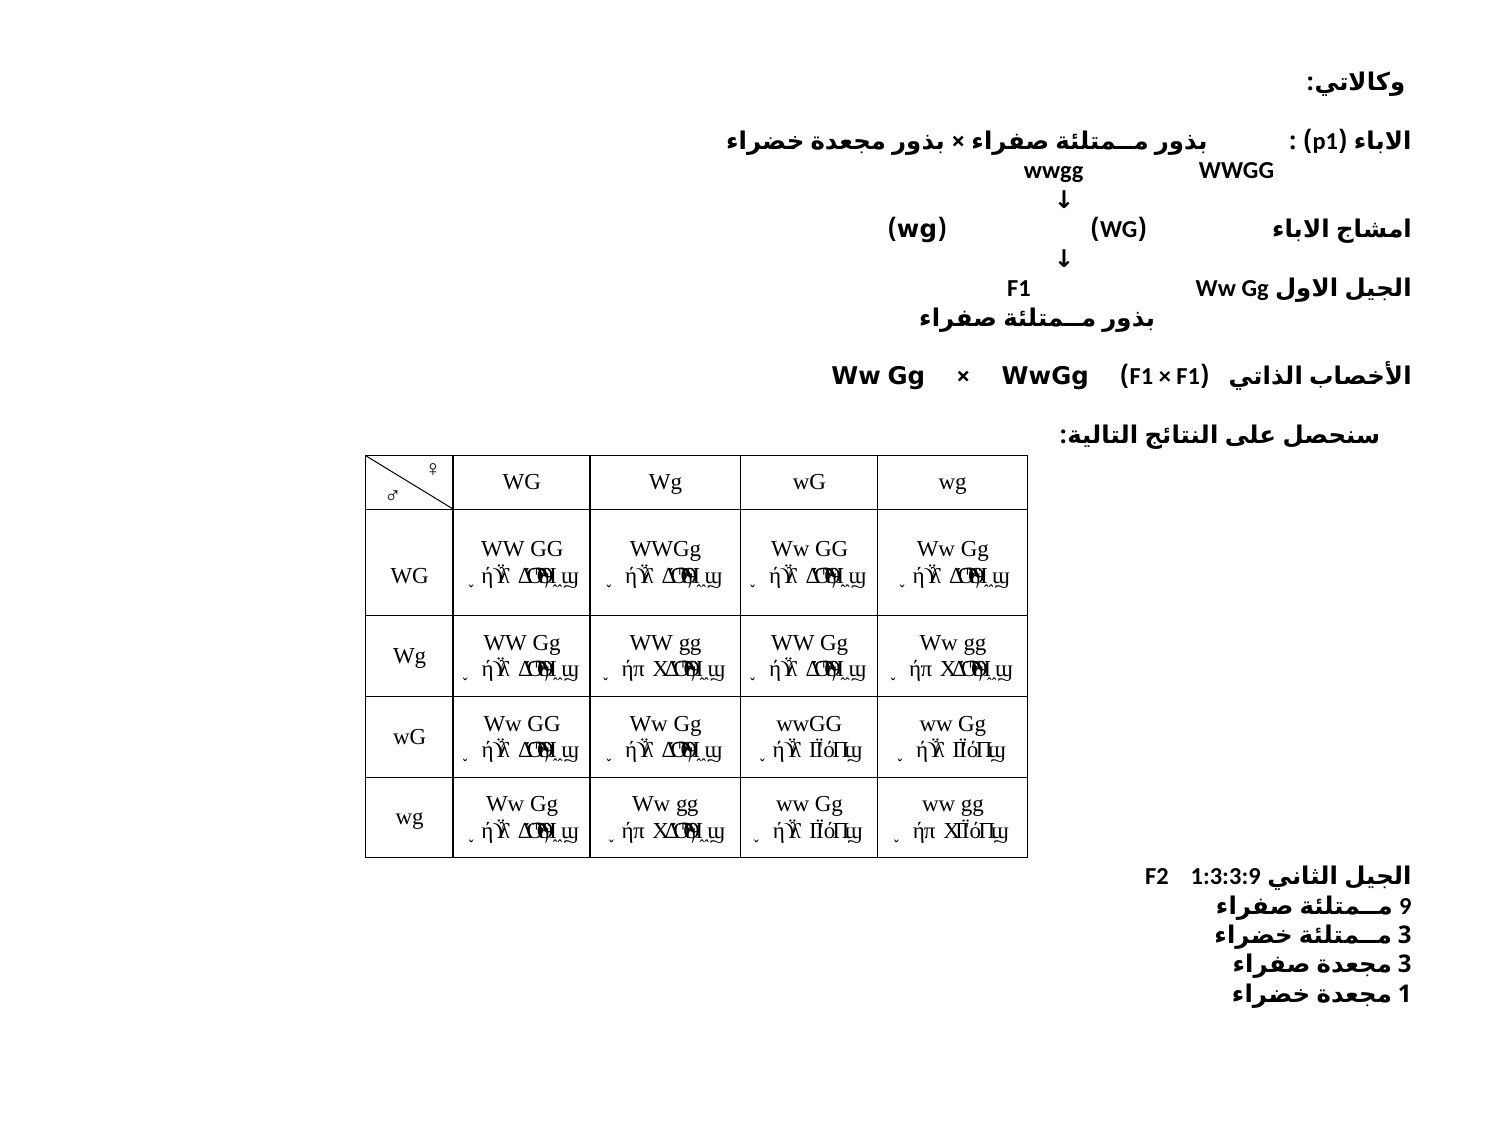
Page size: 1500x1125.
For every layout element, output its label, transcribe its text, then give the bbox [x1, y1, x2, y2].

picture [241, 454, 1127, 887]
title وكالاتي: الاباء (p1) : بذور مــمتلئة صفراء × بذور مجعدة خضراء wwgg WWGG ↓ امشاج الاباء (WG) (wg) ↓ الجيل الاول F1 Ww Gg بذور مــمتلئة صفراء الأخصاب الذاتي (F1 × F1) Ww Gg × WwGg سنحصل على النتائج التالية: الجيل الثاني F2 1:3:3:9 9 مــمتلئة صفراء 3 مــمتلئة خضراء 3 مجعدة صفراء 1 مجعدة خضراء [76, 54, 1427, 1078]
